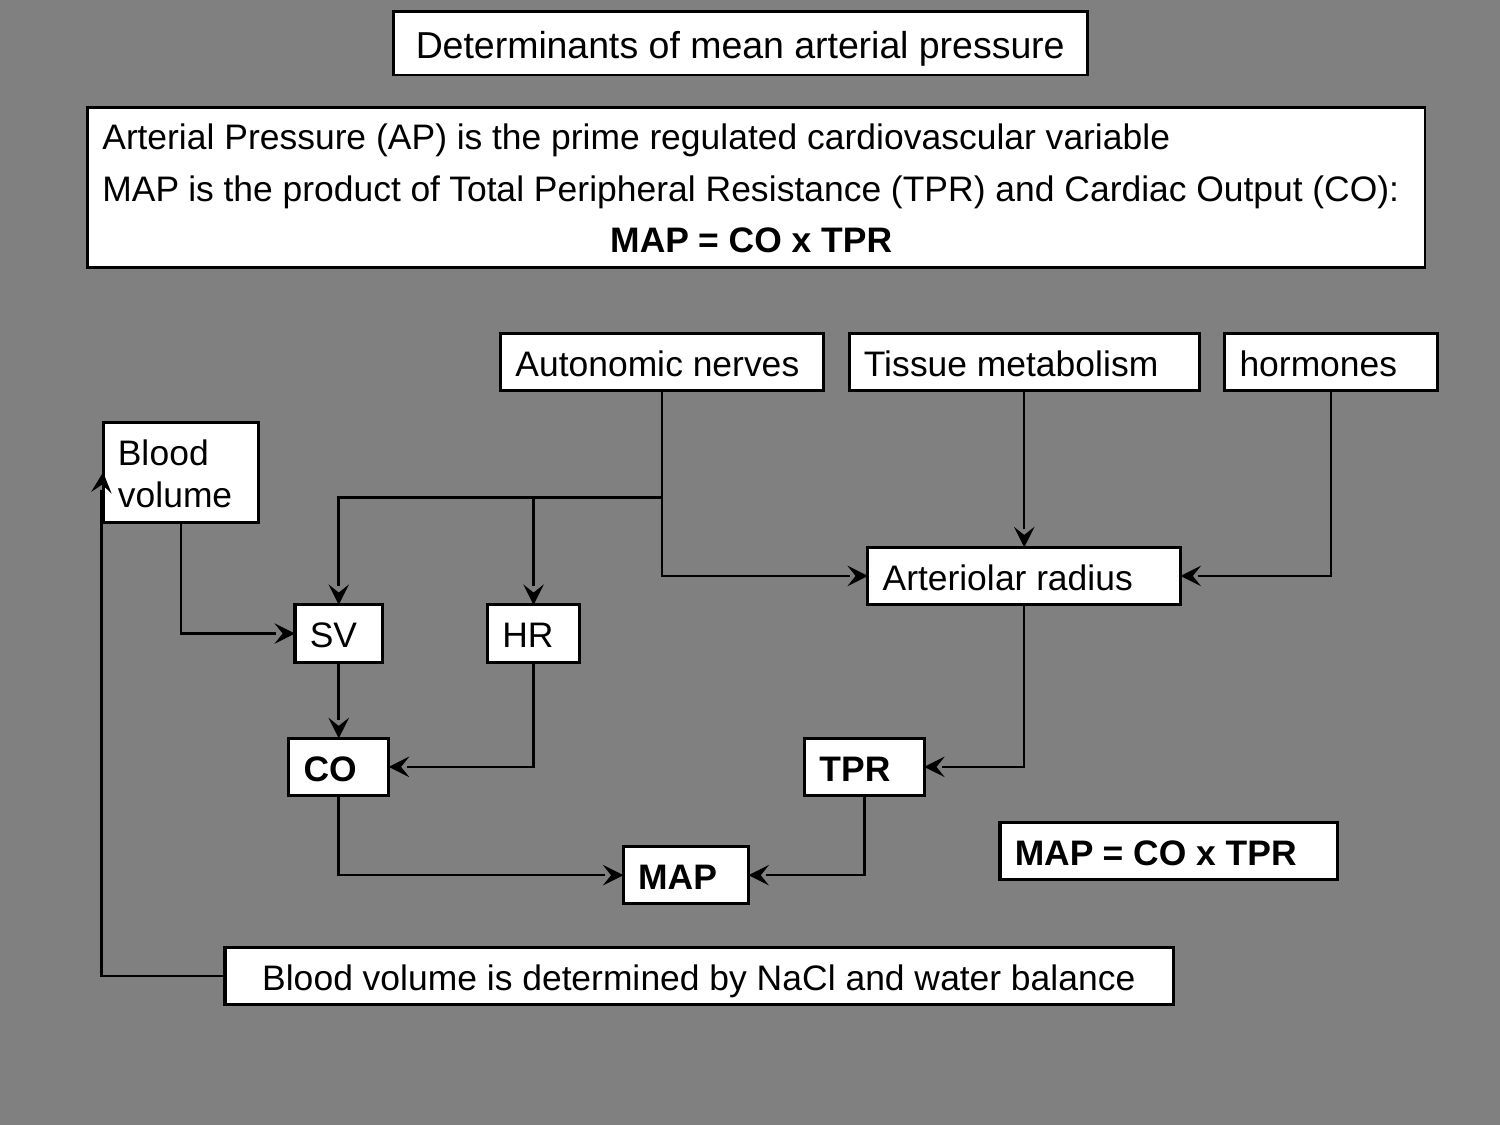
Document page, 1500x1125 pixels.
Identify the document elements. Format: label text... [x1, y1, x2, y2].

text_box Arterial Pressure (AP) is the prime regulated cardiovascular variable MAP is the product of Total Peripheral Resistance (TPR) and Cardiac Output (CO): MAP = CO x TPR [87, 107, 1425, 268]
title Determinants of mean arterial pressure [392, 10, 1089, 76]
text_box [101, 332, 1438, 1009]
